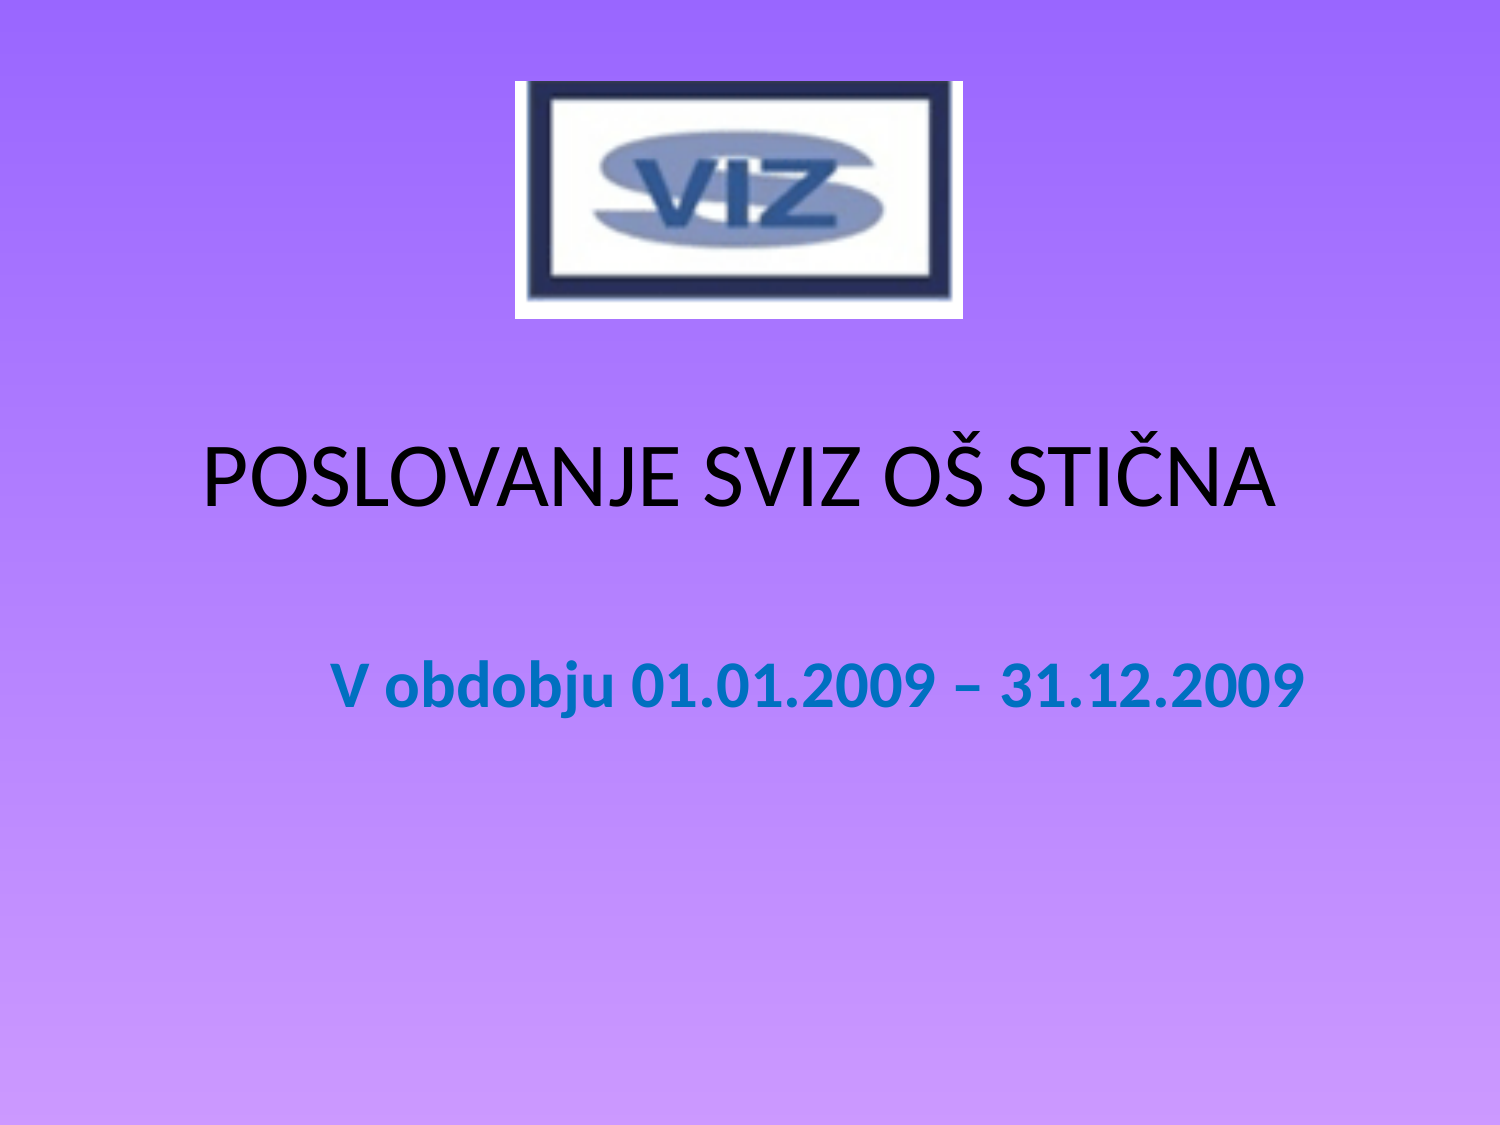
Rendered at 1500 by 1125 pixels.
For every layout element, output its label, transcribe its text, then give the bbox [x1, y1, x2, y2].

picture [515, 81, 963, 319]
title POSLOVANJE SVIZ OŠ STIČNA [112, 349, 1388, 591]
subtitle V obdobju 01.01.2009 – 31.12.2009 [292, 632, 1343, 921]
